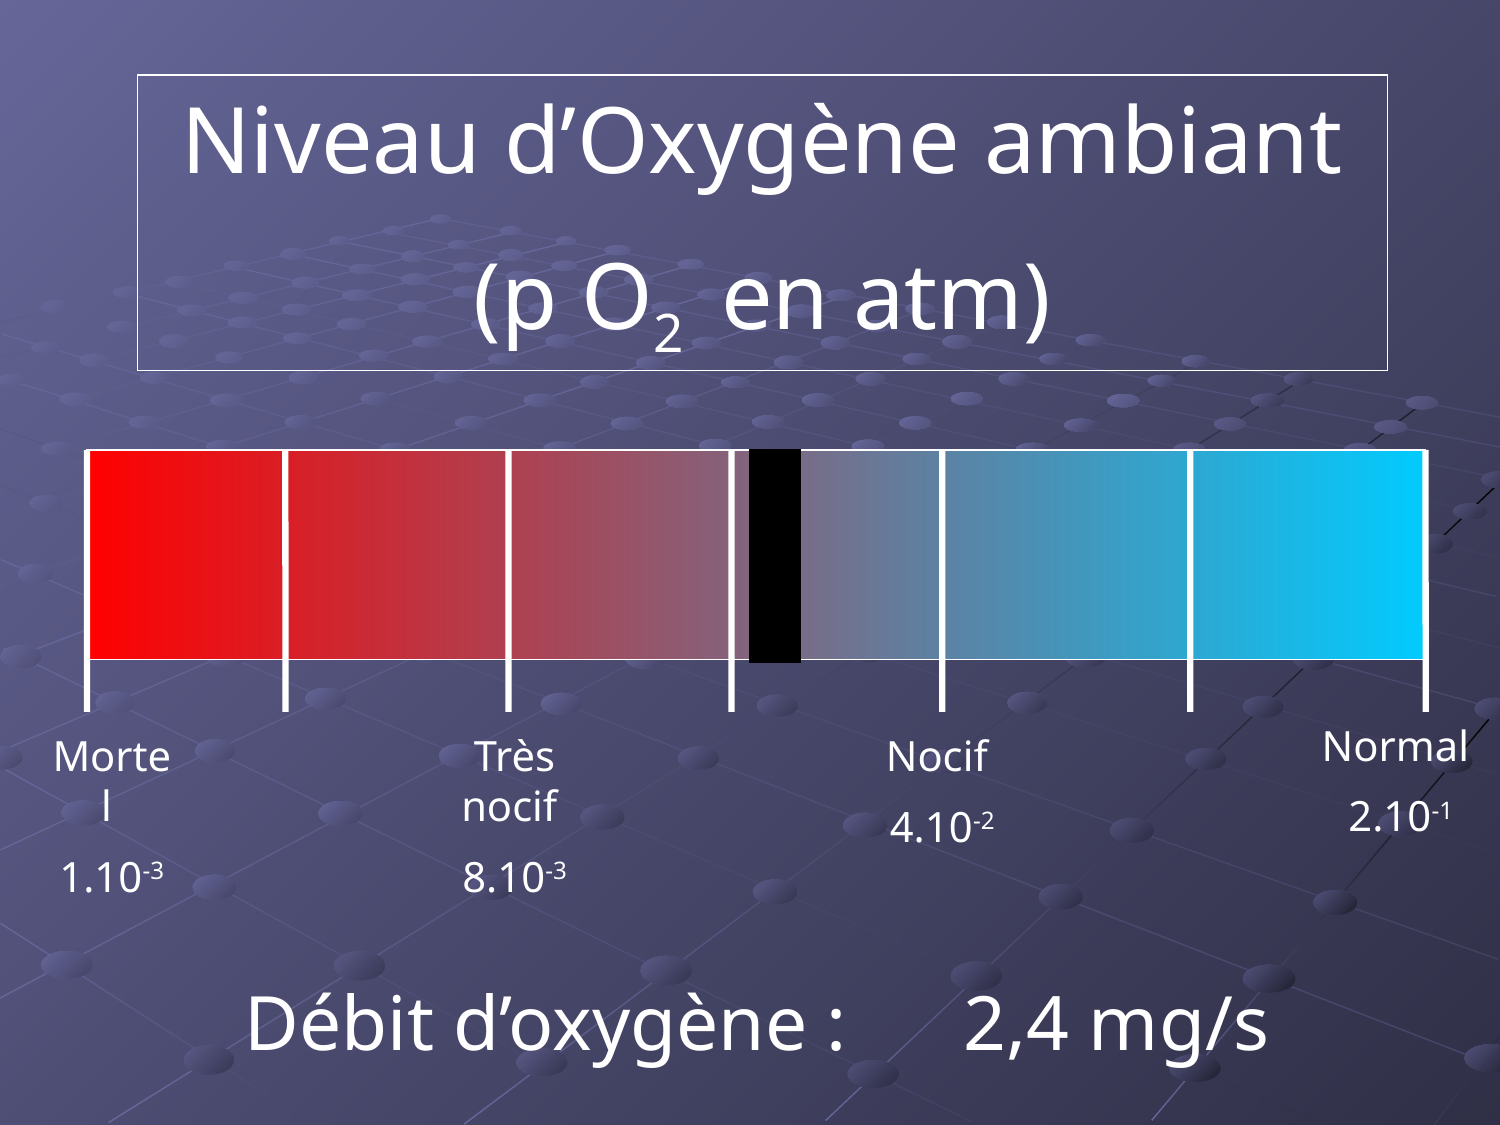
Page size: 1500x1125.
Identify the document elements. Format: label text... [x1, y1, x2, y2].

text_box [37, 449, 1500, 913]
text_box Niveau d’Oxygène ambiant (p O2 en atm) [137, 75, 1388, 371]
text_box Débit d’oxygène : 2,4 mg/s [162, 968, 1353, 1074]
